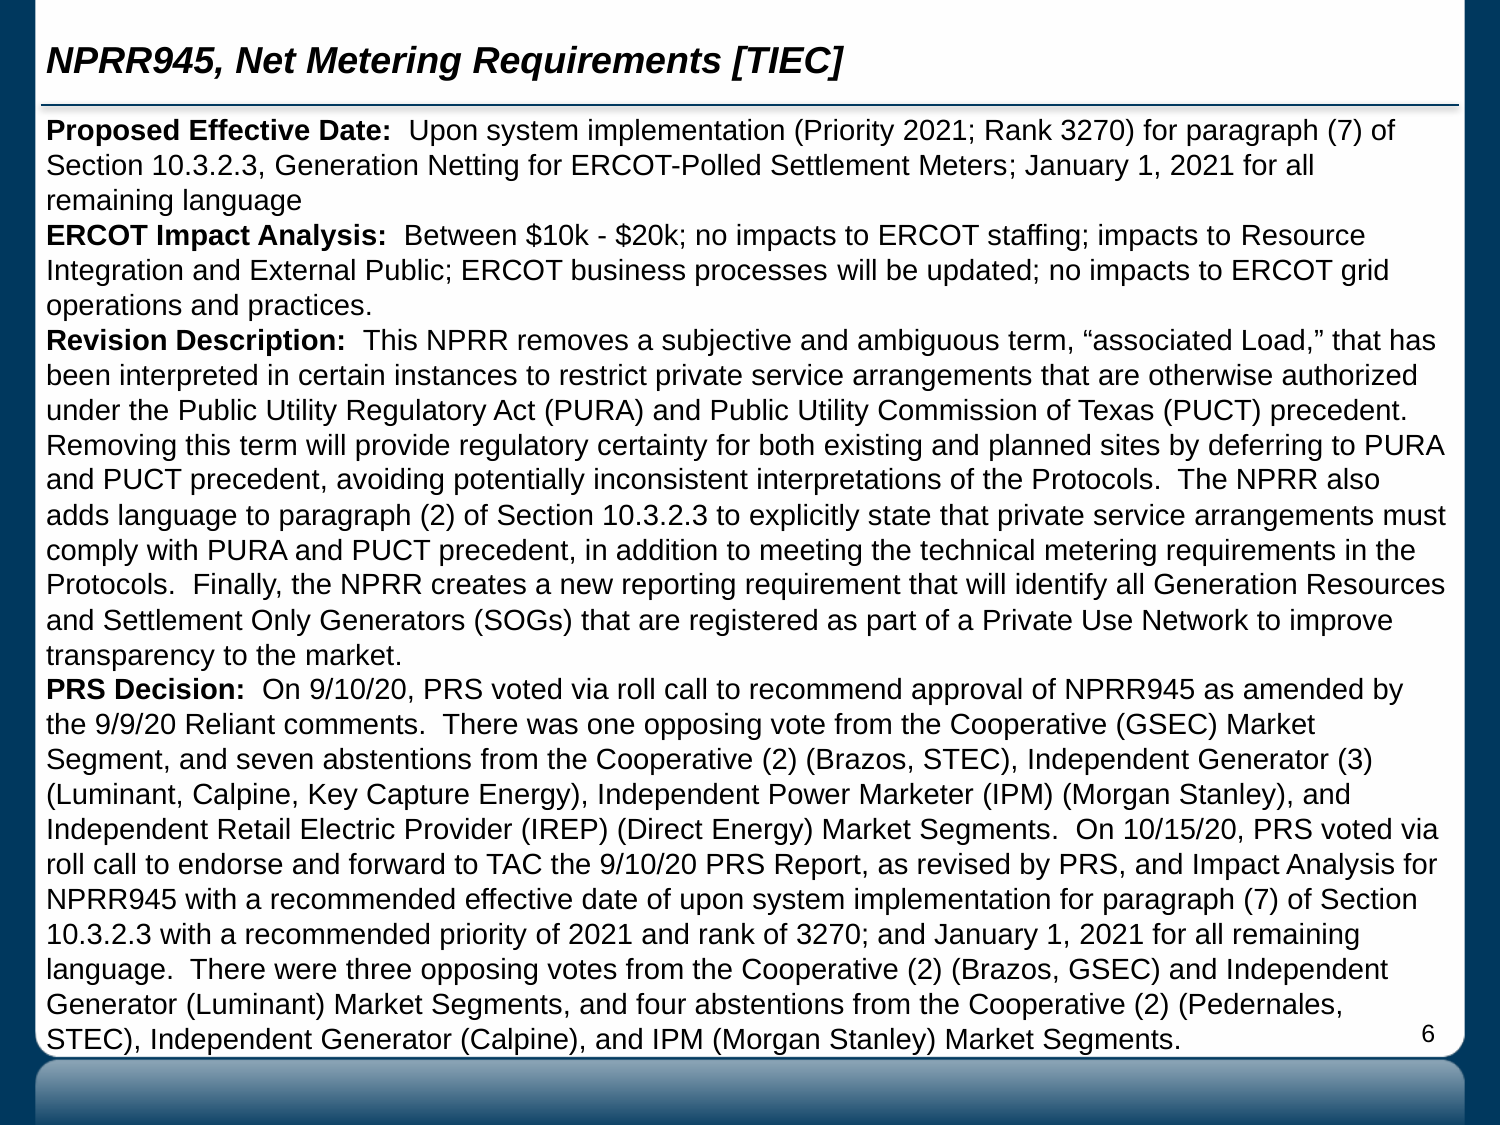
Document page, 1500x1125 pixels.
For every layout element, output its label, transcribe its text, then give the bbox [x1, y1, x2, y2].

picture [35, 0, 1465, 1125]
title NPRR945, Net Metering Requirements [TIEC] [31, 20, 1464, 97]
text_box Proposed Effective Date: Upon system implementation (Priority 2021; Rank 3270) for paragraph (7) of Section 10.3.2.3, Generation Netting for ERCOT-Polled Settlement Meters; January 1, 2021 for all remaining language ERCOT Impact Analysis: Between $10k - $20k; no impacts to ERCOT staffing; impacts to Resource Integration and External Public; ERCOT business processes will be updated; no impacts to ERCOT grid operations and practices. Revision Description: This NPRR removes a subjective and ambiguous term, “associated Load,” that has been interpreted in certain instances to restrict private service arrangements that are otherwise authorized under the Public Utility Regulatory Act (PURA) and Public Utility Commission of Texas (PUCT) precedent. Removing this term will provide regulatory certainty for both existing and planned sites by deferring to PURA and PUCT precedent, avoiding potentially inconsistent interpretations of the Protocols. The NPRR also adds language to paragraph (2) of Section 10.3.2.3 to explicitly state that private service arrangements must comply with PURA and PUCT precedent, in addition to meeting the technical metering requirements in the Protocols. Finally, the NPRR creates a new reporting requirement that will identify all Generation Resources and Settlement Only Generators (SOGs) that are registered as part of a Private Use Network to improve transparency to the market. PRS Decision: On 9/10/20, PRS voted via roll call to recommend approval of NPRR945 as amended by the 9/9/20 Reliant comments. There was one opposing vote from the Cooperative (GSEC) Market Segment, and seven abstentions from the Cooperative (2) (Brazos, STEC), Independent Generator (3) (Luminant, Calpine, Key Capture Energy), Independent Power Marketer (IPM) (Morgan Stanley), and Independent Retail Electric Provider (IREP) (Direct Energy) Market Segments. On 10/15/20, PRS voted via roll call to endorse and forward to TAC the 9/10/20 PRS Report, as revised by PRS, and Impact Analysis for NPRR945 with a recommended effective date of upon system implementation for paragraph (7) of Section 10.3.2.3 with a recommended priority of 2021 and rank of 3270; and January 1, 2021 for all remaining language. There were three opposing votes from the Cooperative (2) (Brazos, GSEC) and Independent Generator (Luminant) Market Segments, and four abstentions from the Cooperative (2) (Pedernales, STEC), Independent Generator (Calpine), and IPM (Morgan Stanley) Market Segments. [31, 103, 1464, 1063]
